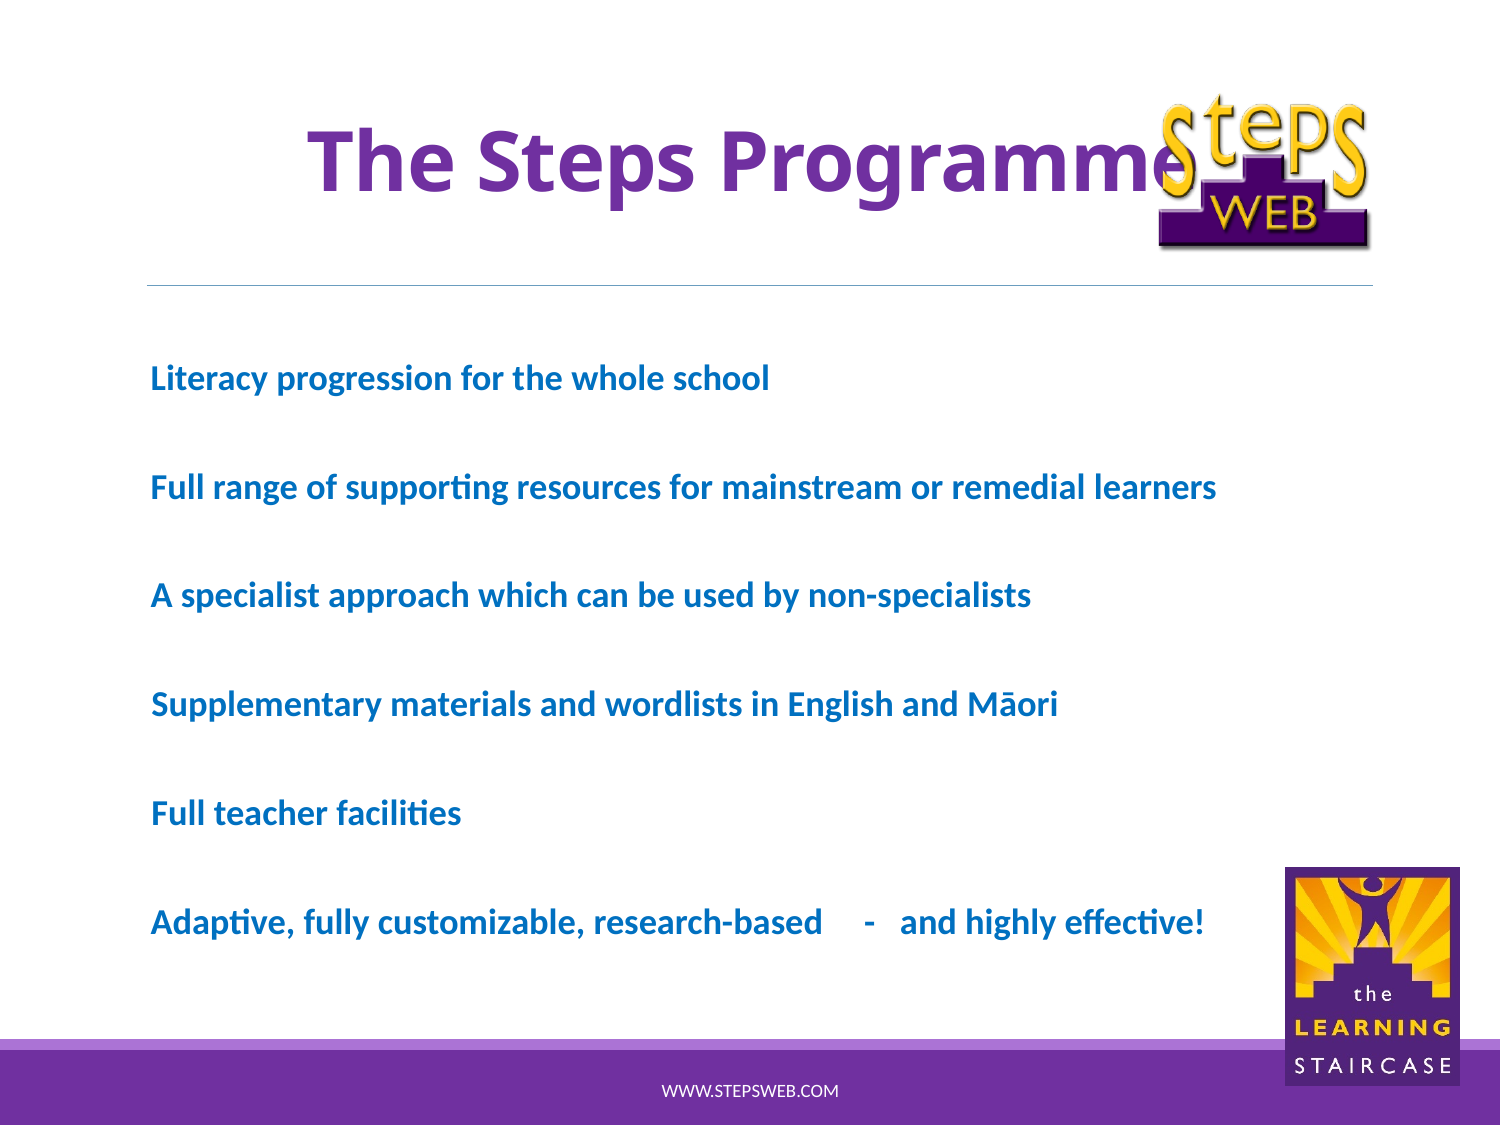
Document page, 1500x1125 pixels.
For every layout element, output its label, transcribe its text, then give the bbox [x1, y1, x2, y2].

picture [1156, 91, 1373, 254]
title The Steps Programme [135, 47, 1373, 285]
list Literacy progression for the whole school Full range of supporting resources for mainstream or remedial learners A specialist approach which can be used by non-specialists Supplementary materials and wordlists in English and Māori Full teacher facilities Adaptive, fully customizable, research-based - and highly effective! [135, 302, 1373, 963]
picture [1284, 867, 1461, 1086]
footer www.stepsweb.com [453, 1059, 1047, 1120]
